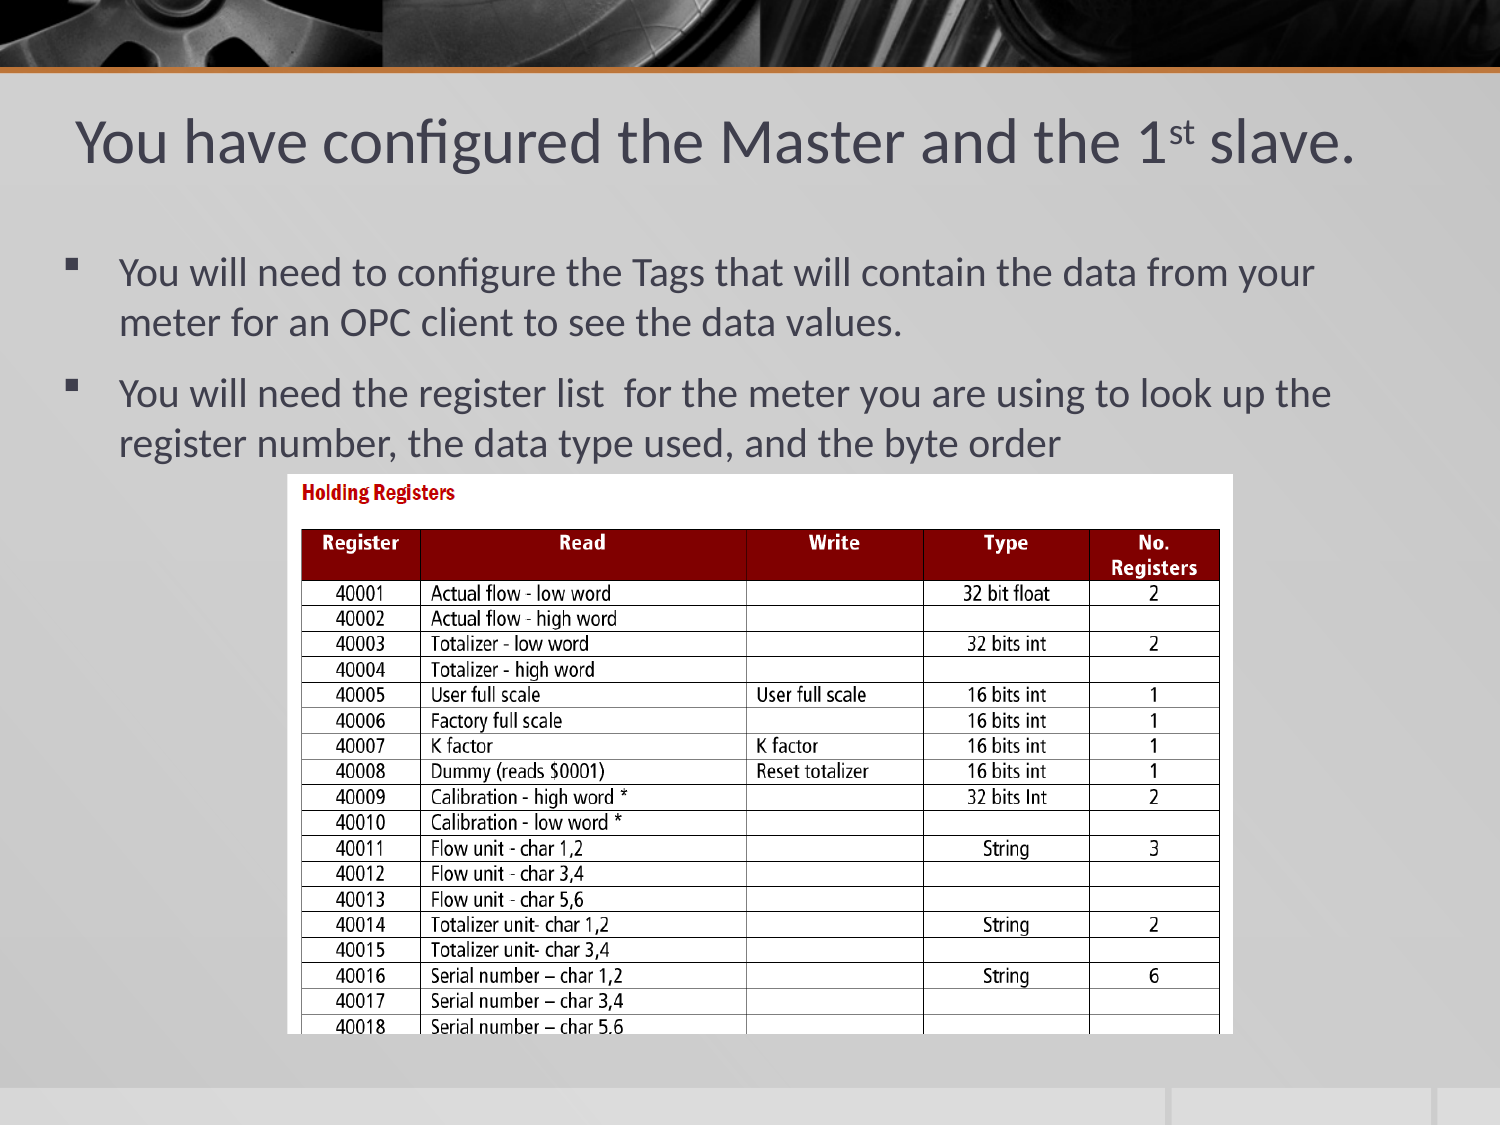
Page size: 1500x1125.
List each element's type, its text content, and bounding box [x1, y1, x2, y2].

picture [0, 0, 1500, 67]
list You will need to configure the Tags that will contain the data from your meter for an OPC client to see the data values. You will need the register list for the meter you are using to look up the register number, the data type used, and the byte order [62, 237, 1413, 918]
picture [287, 474, 1234, 1035]
title You have configured the Master and the 1st slave. [75, 62, 1425, 213]
